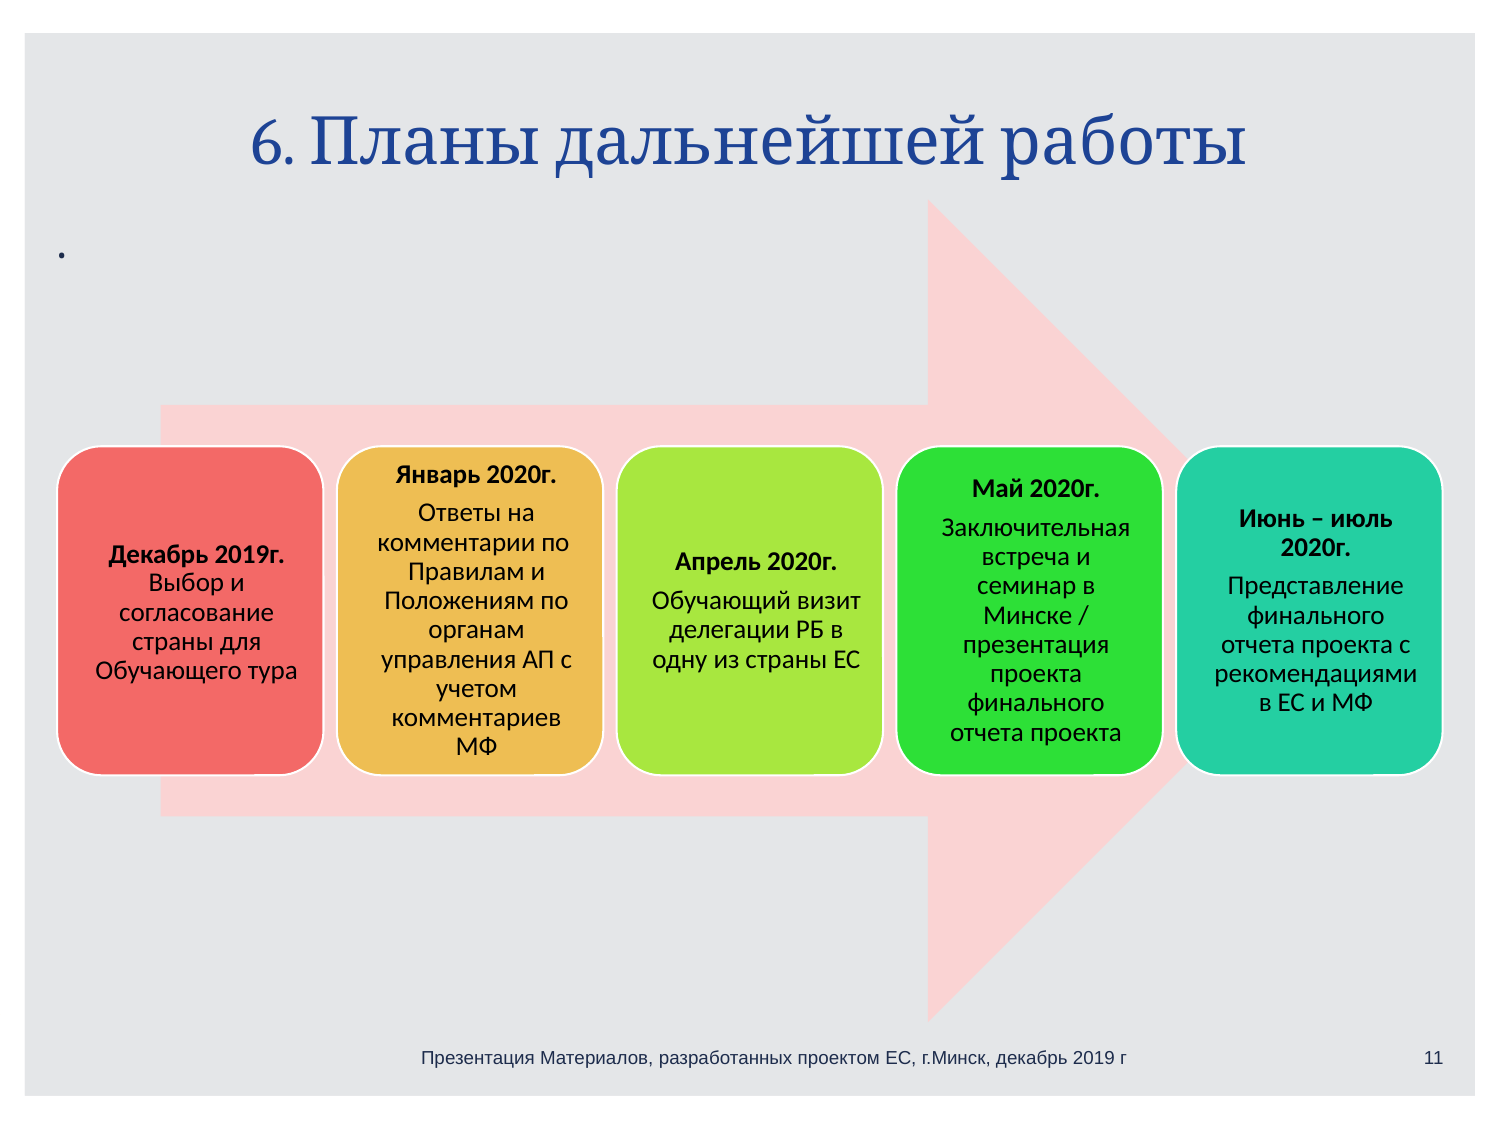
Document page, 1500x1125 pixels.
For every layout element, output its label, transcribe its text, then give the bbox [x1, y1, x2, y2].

title 6. Планы дальнейшей работы [56, 54, 1444, 185]
slide_number 11 [1387, 1045, 1444, 1076]
list . [56, 1023, 1444, 1067]
footer Презентация Материалов, разработанных проектом ЕС, г.Минск, декабрь 2019 г [371, 1045, 1176, 1067]
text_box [56, 199, 1444, 1023]
